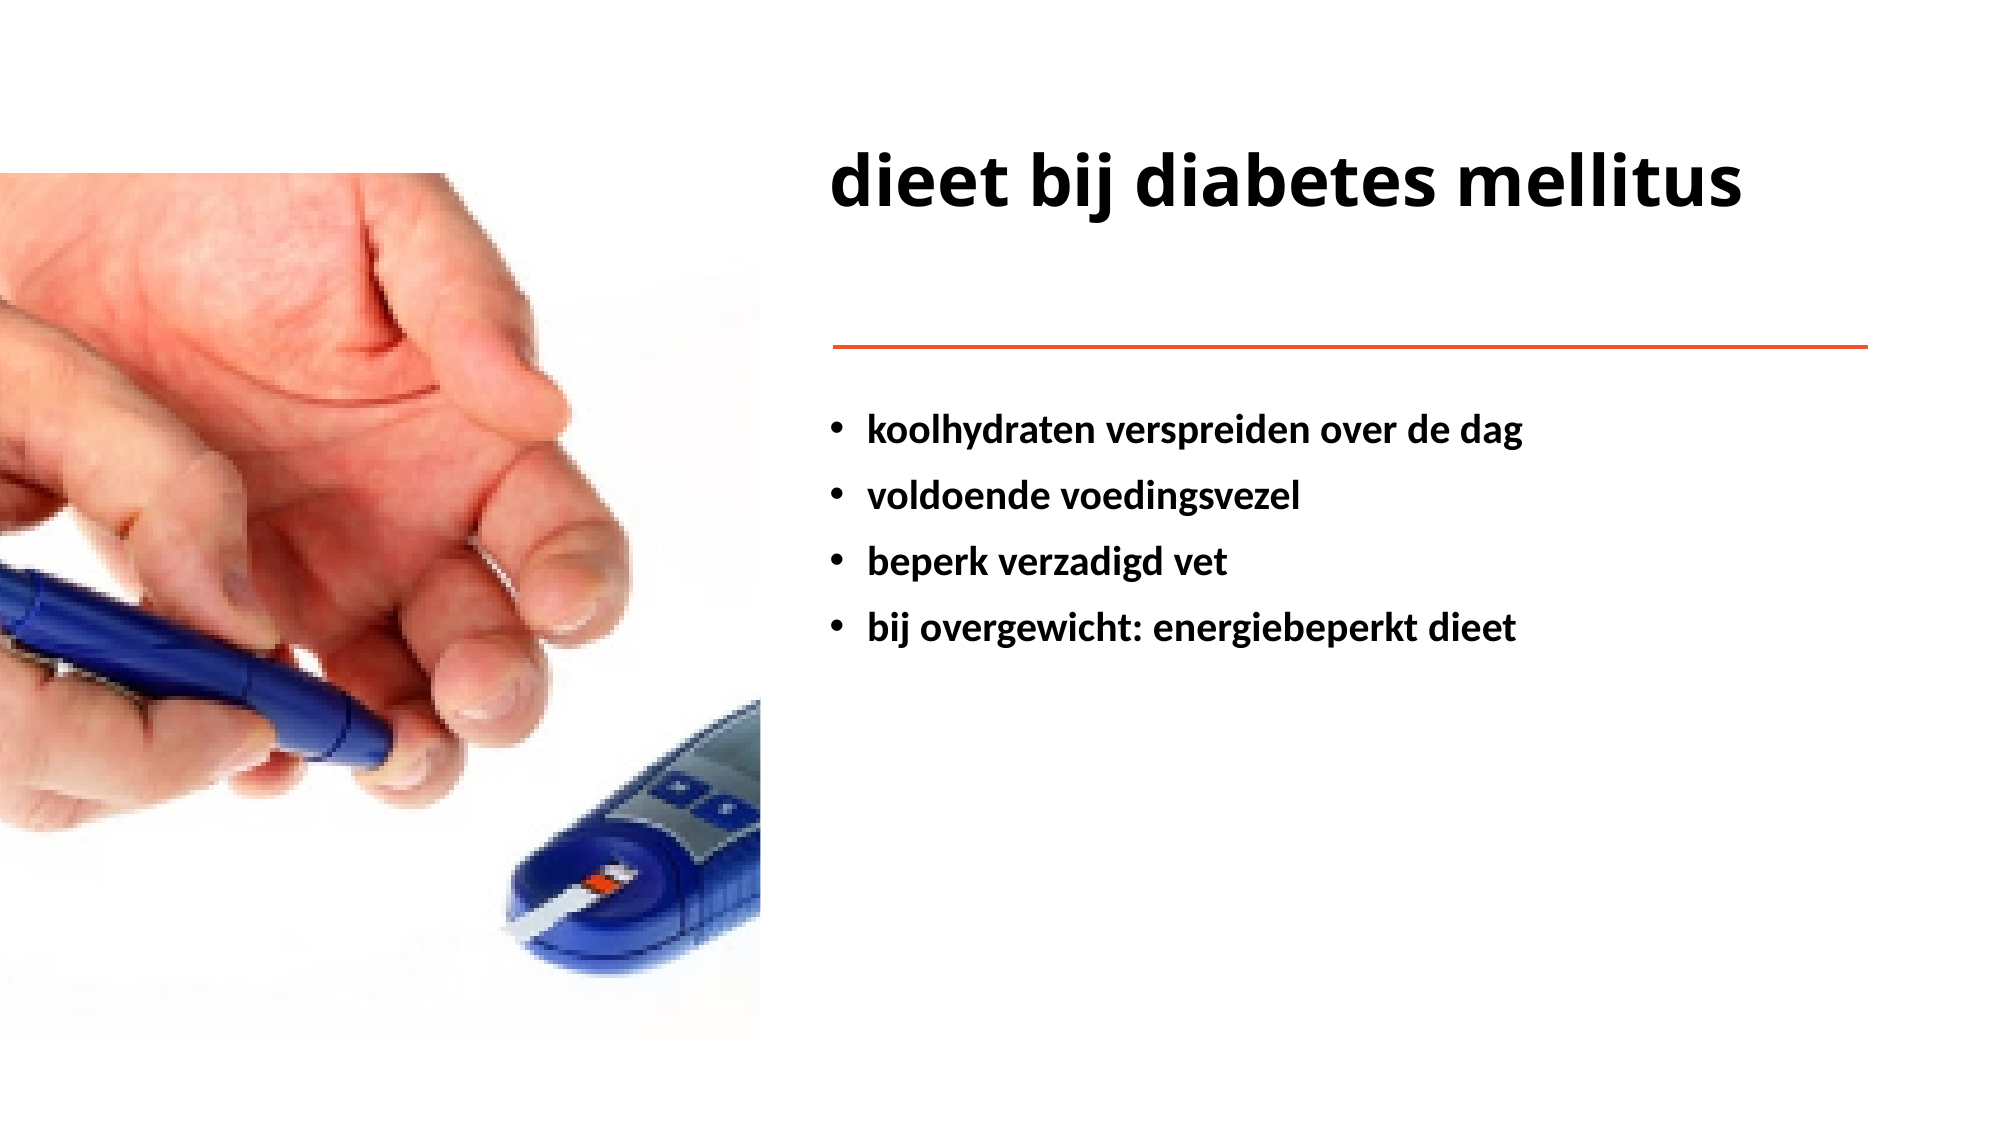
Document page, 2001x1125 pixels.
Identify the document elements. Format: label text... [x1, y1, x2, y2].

title dieet bij diabetes mellitus [814, 103, 1895, 315]
list koolhydraten verspreiden over de dag voldoende voedingsvezel beperk verzadigd vet bij overgewicht: energiebeperkt dieet [814, 399, 1895, 1021]
picture [0, 0, 761, 1125]
